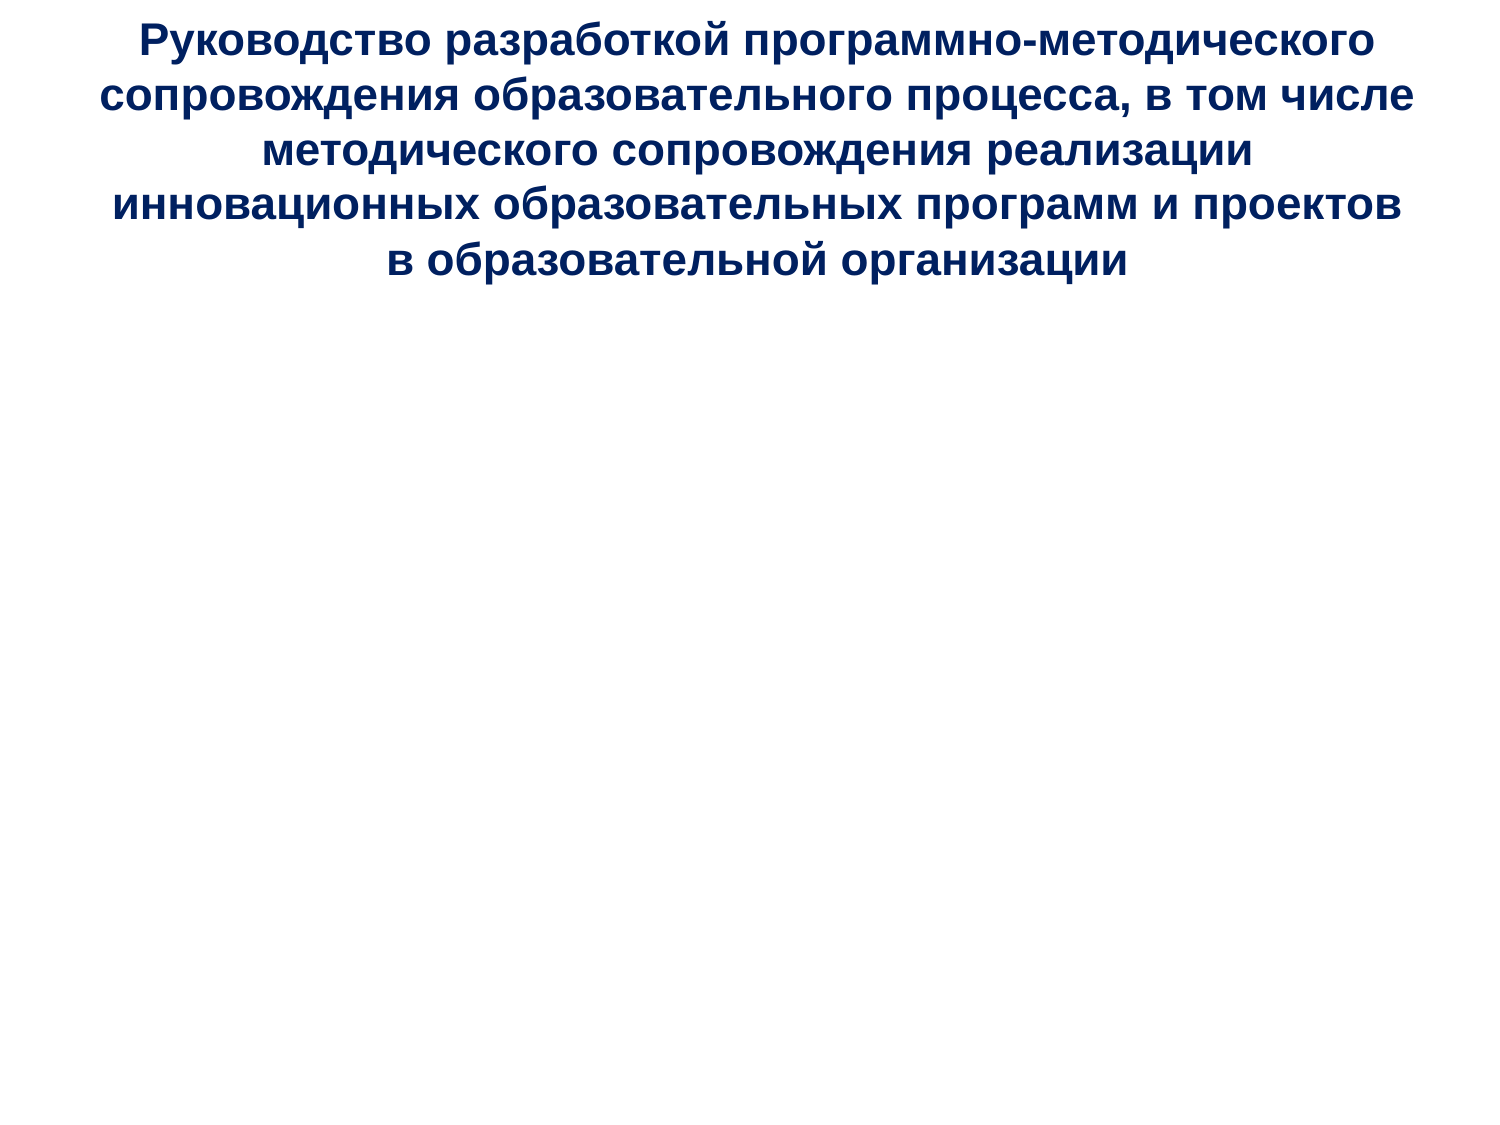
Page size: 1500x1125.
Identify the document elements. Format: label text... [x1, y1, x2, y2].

title Руководство разработкой программно-методического сопровождения образовательного процесса, в том числе методического сопровождения реализации инновационных образовательных программ и проектов в образовательной организации [76, 19, 1439, 275]
